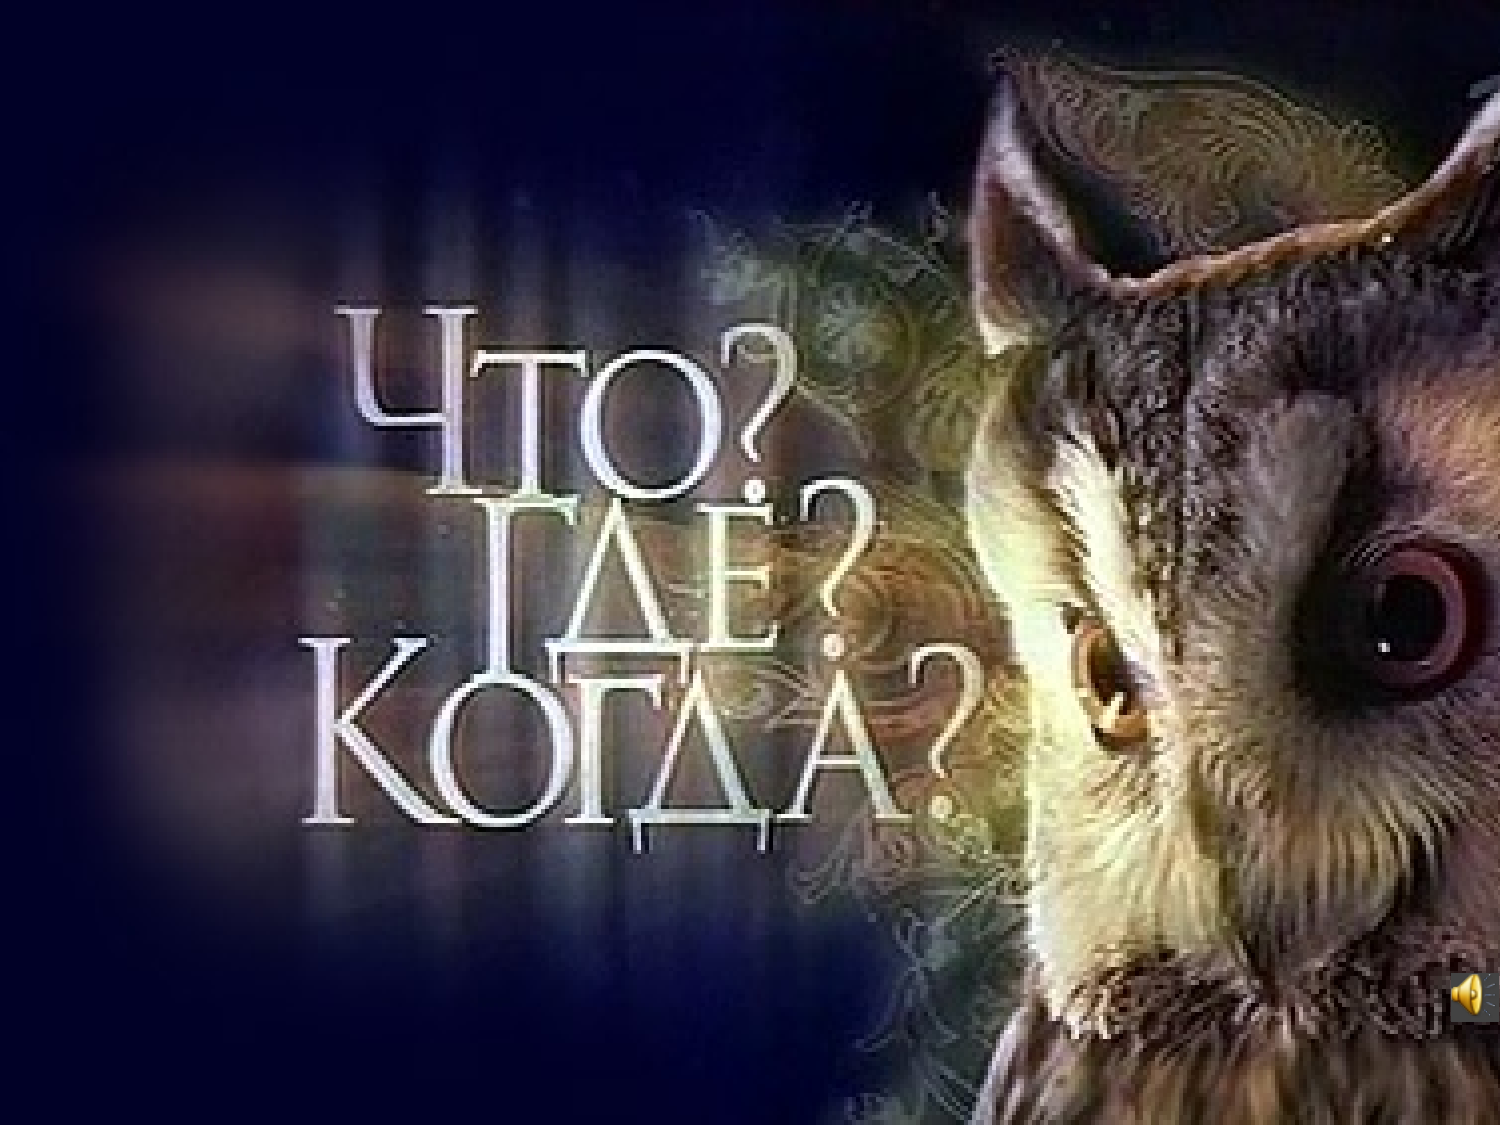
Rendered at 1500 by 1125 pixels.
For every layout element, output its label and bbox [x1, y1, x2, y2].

list [4, 4, 1500, 1121]
list [1451, 974, 1499, 1021]
